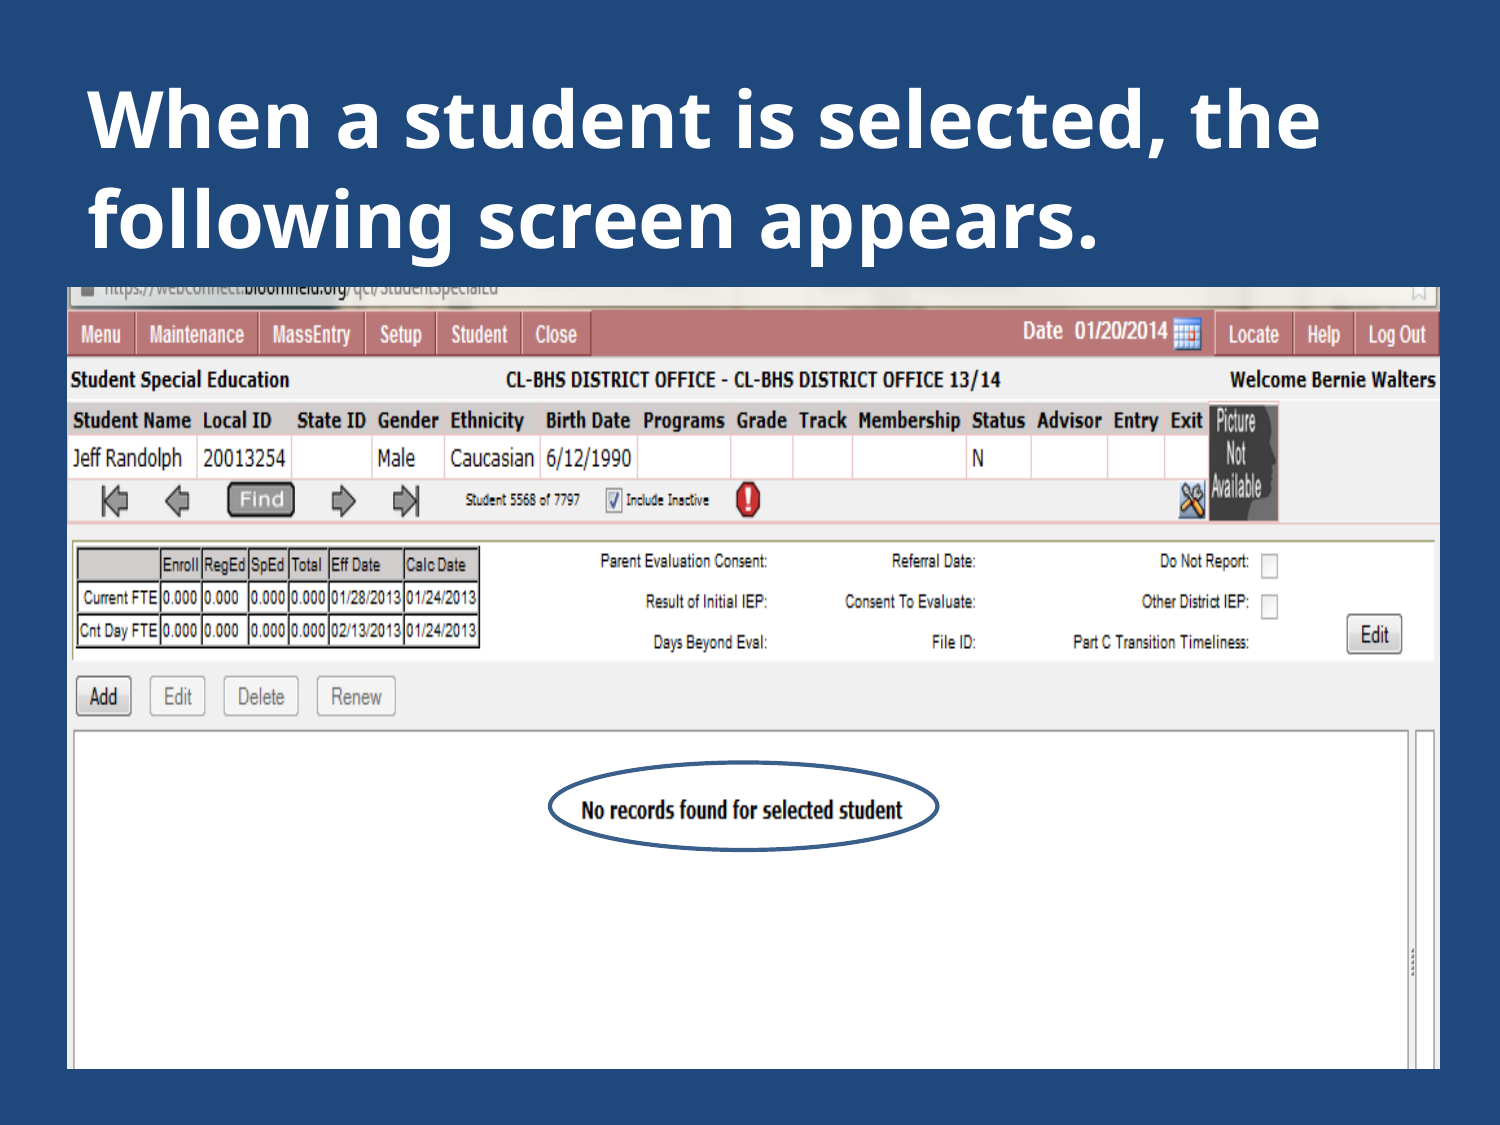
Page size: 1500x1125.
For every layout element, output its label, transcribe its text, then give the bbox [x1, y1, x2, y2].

list When a student is selected, the following screen appears. [50, 62, 1450, 1050]
picture [66, 287, 1440, 1069]
